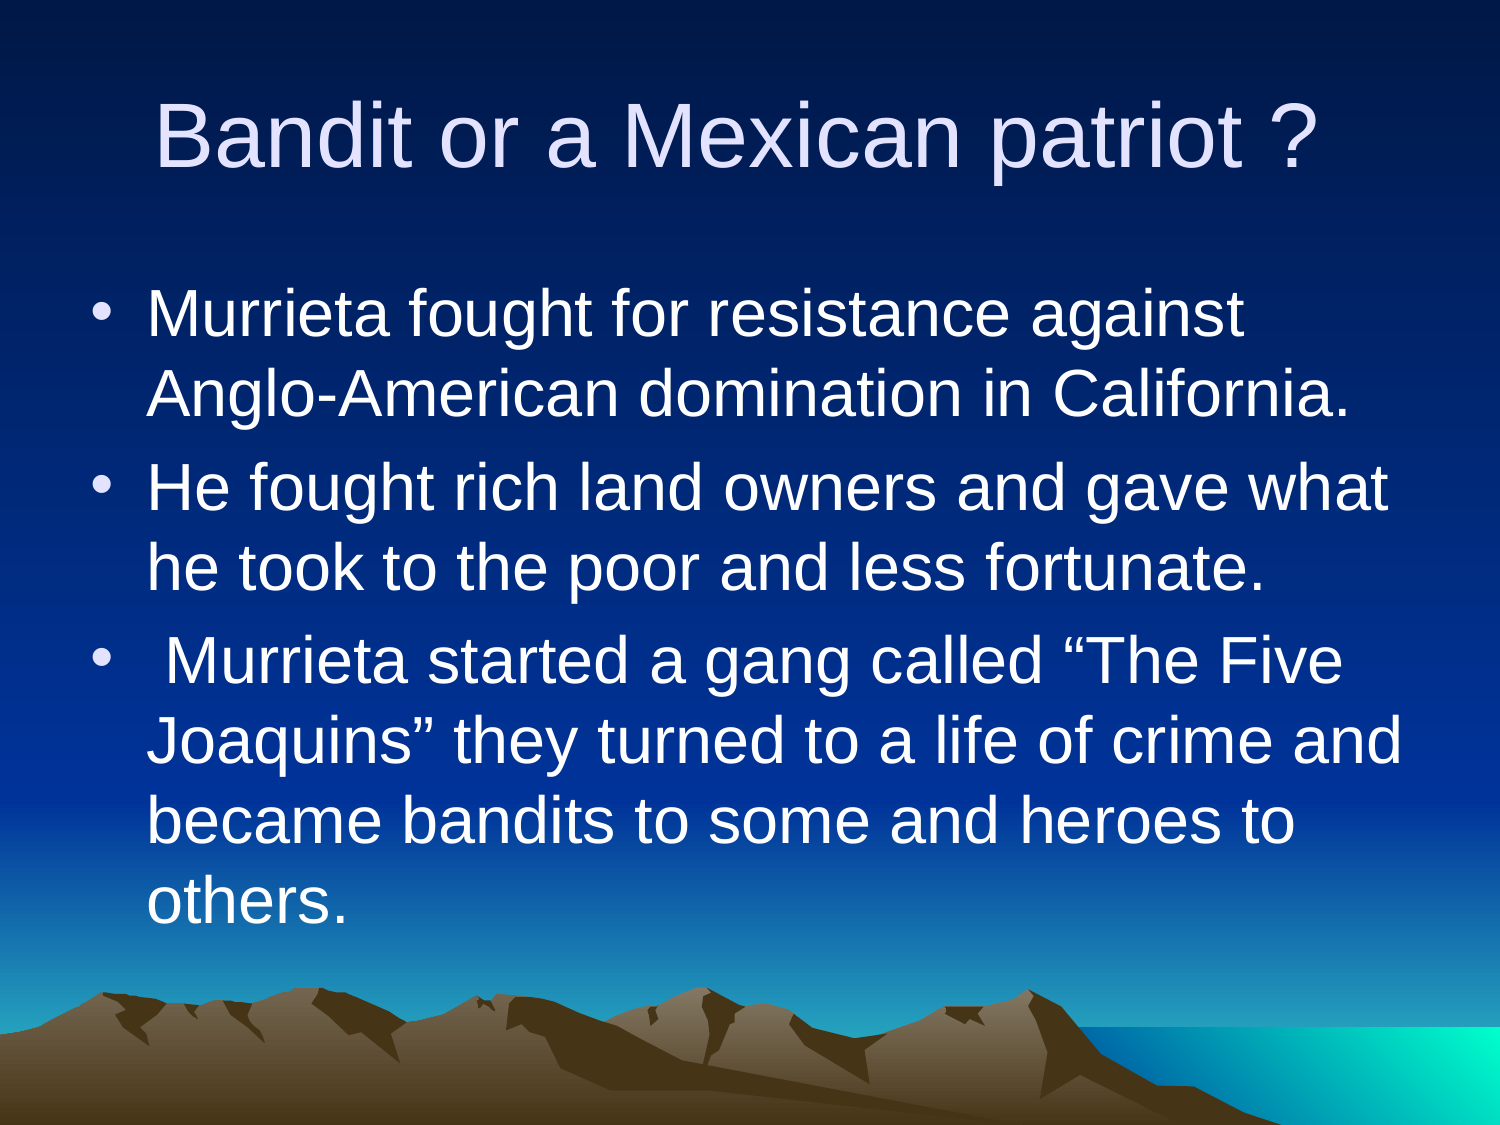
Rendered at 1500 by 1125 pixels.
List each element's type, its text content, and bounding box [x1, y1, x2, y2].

title Bandit or a Mexican patriot ? [75, 37, 1425, 225]
list Murrieta fought for resistance against Anglo-American domination in California. He fought rich land owners and gave what he took to the poor and less fortunate. Murrieta started a gang called “The Five Joaquins” they turned to a life of crime and became bandits to some and heroes to others. [75, 262, 1425, 1000]
